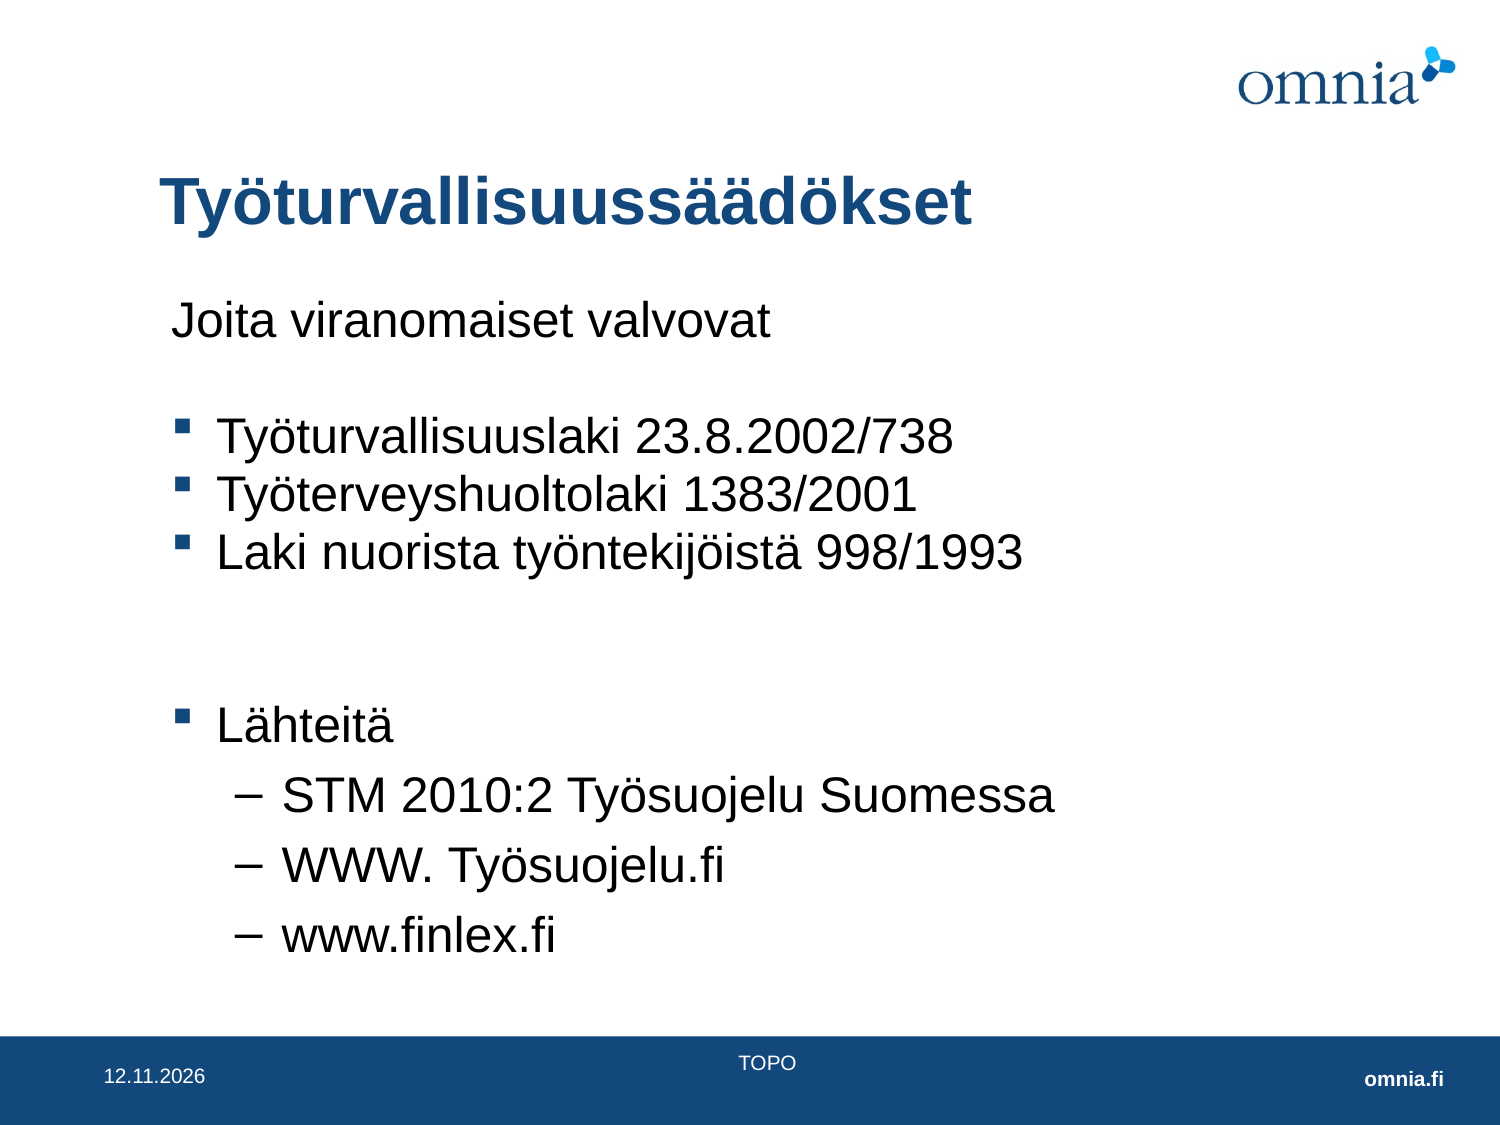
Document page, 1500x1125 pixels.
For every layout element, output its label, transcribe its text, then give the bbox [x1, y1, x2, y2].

picture [1222, 30, 1471, 104]
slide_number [88, 1045, 384, 1105]
list Joita viranomaiset valvovat Työturvallisuuslaki 23.8.2002/738 Työterveyshuoltolaki 1383/2001 Laki nuorista työntekijöistä 998/1993 Lähteitä STM 2010:2 Työsuojelu Suomessa WWW. Työsuojelu.fi www.finlex.fi [144, 291, 1483, 1012]
title Työturvallisuussäädökset [144, 104, 1483, 291]
footer TOPO [531, 1045, 1004, 1105]
